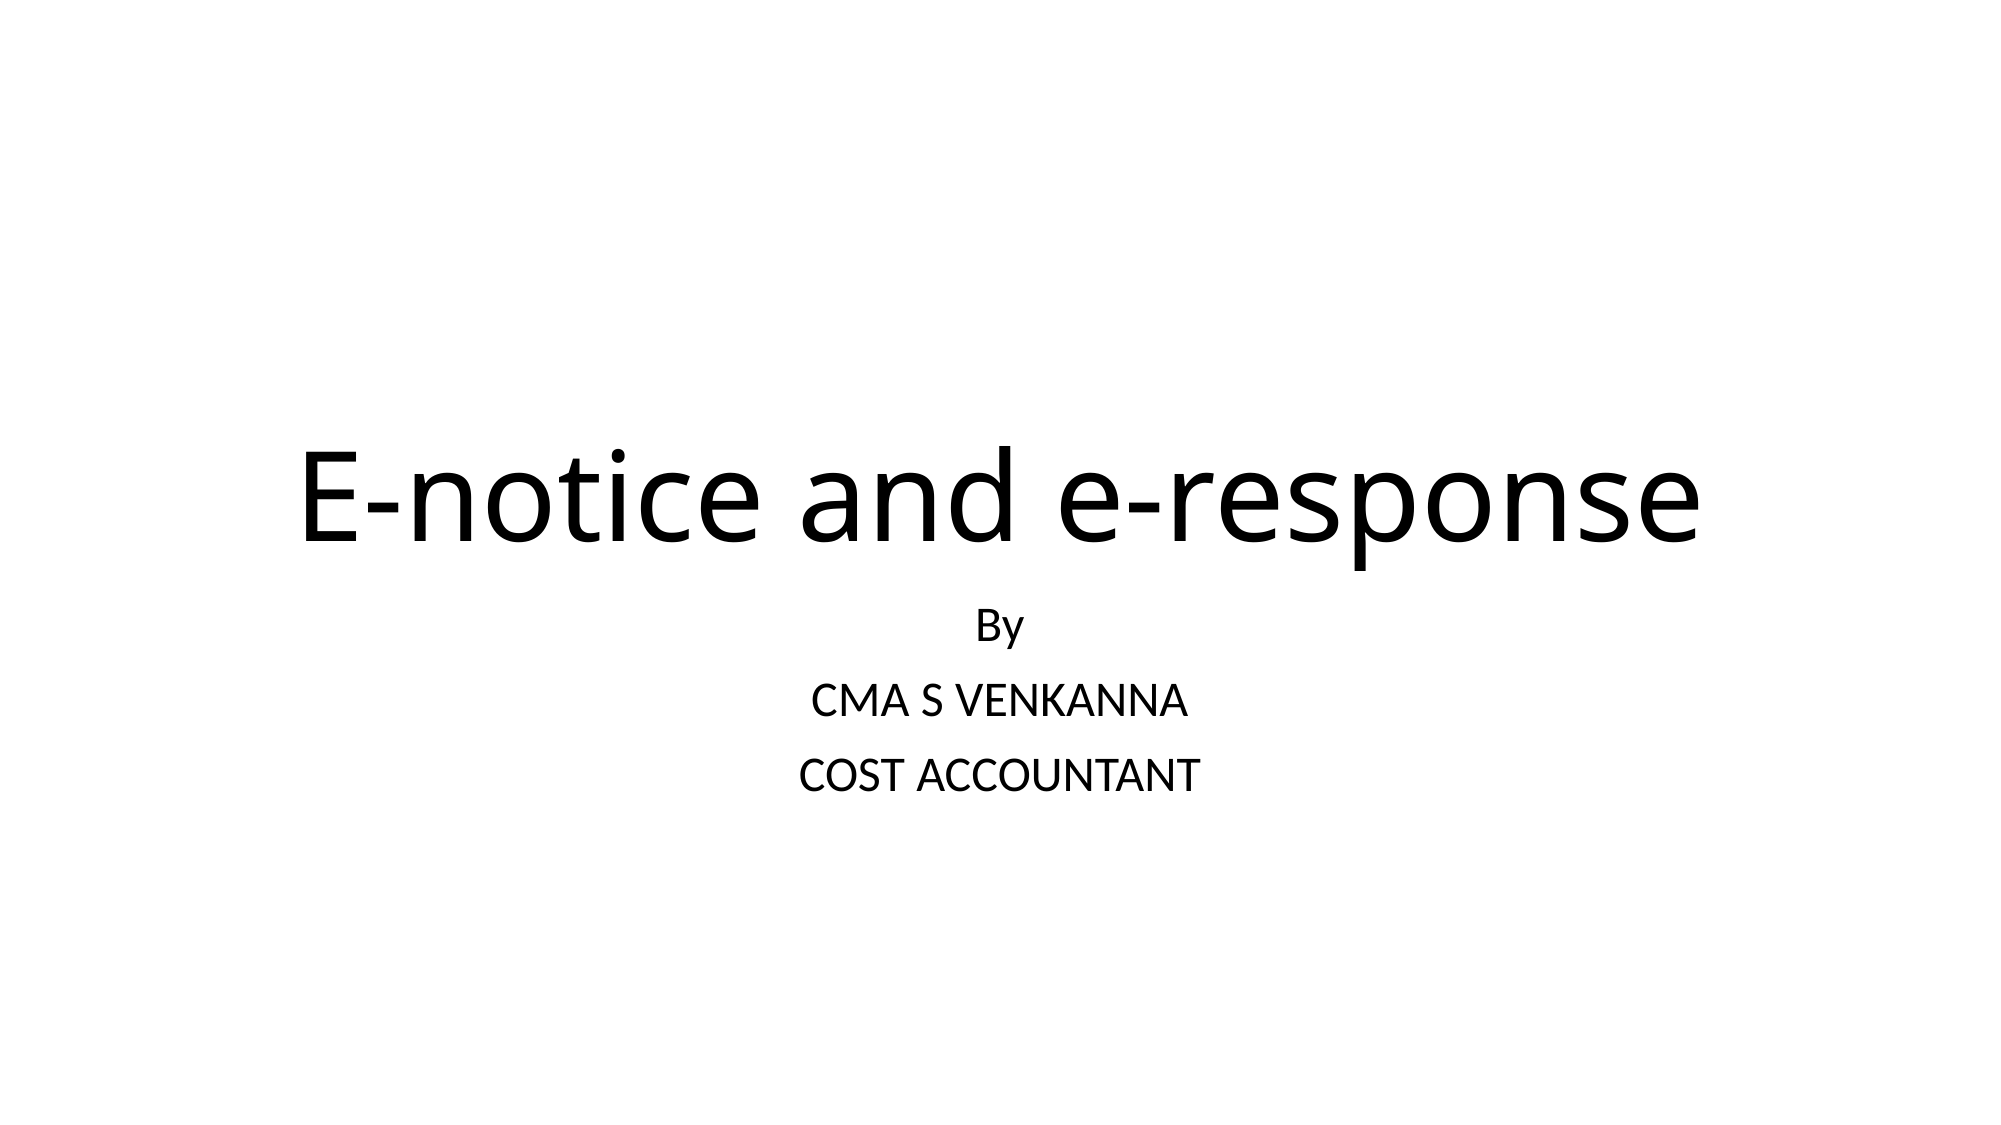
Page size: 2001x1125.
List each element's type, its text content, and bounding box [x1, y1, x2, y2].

subtitle By CMA S VENKANNA COST ACCOUNTANT [249, 590, 1750, 863]
title E-notice and e-response [249, 184, 1750, 576]
